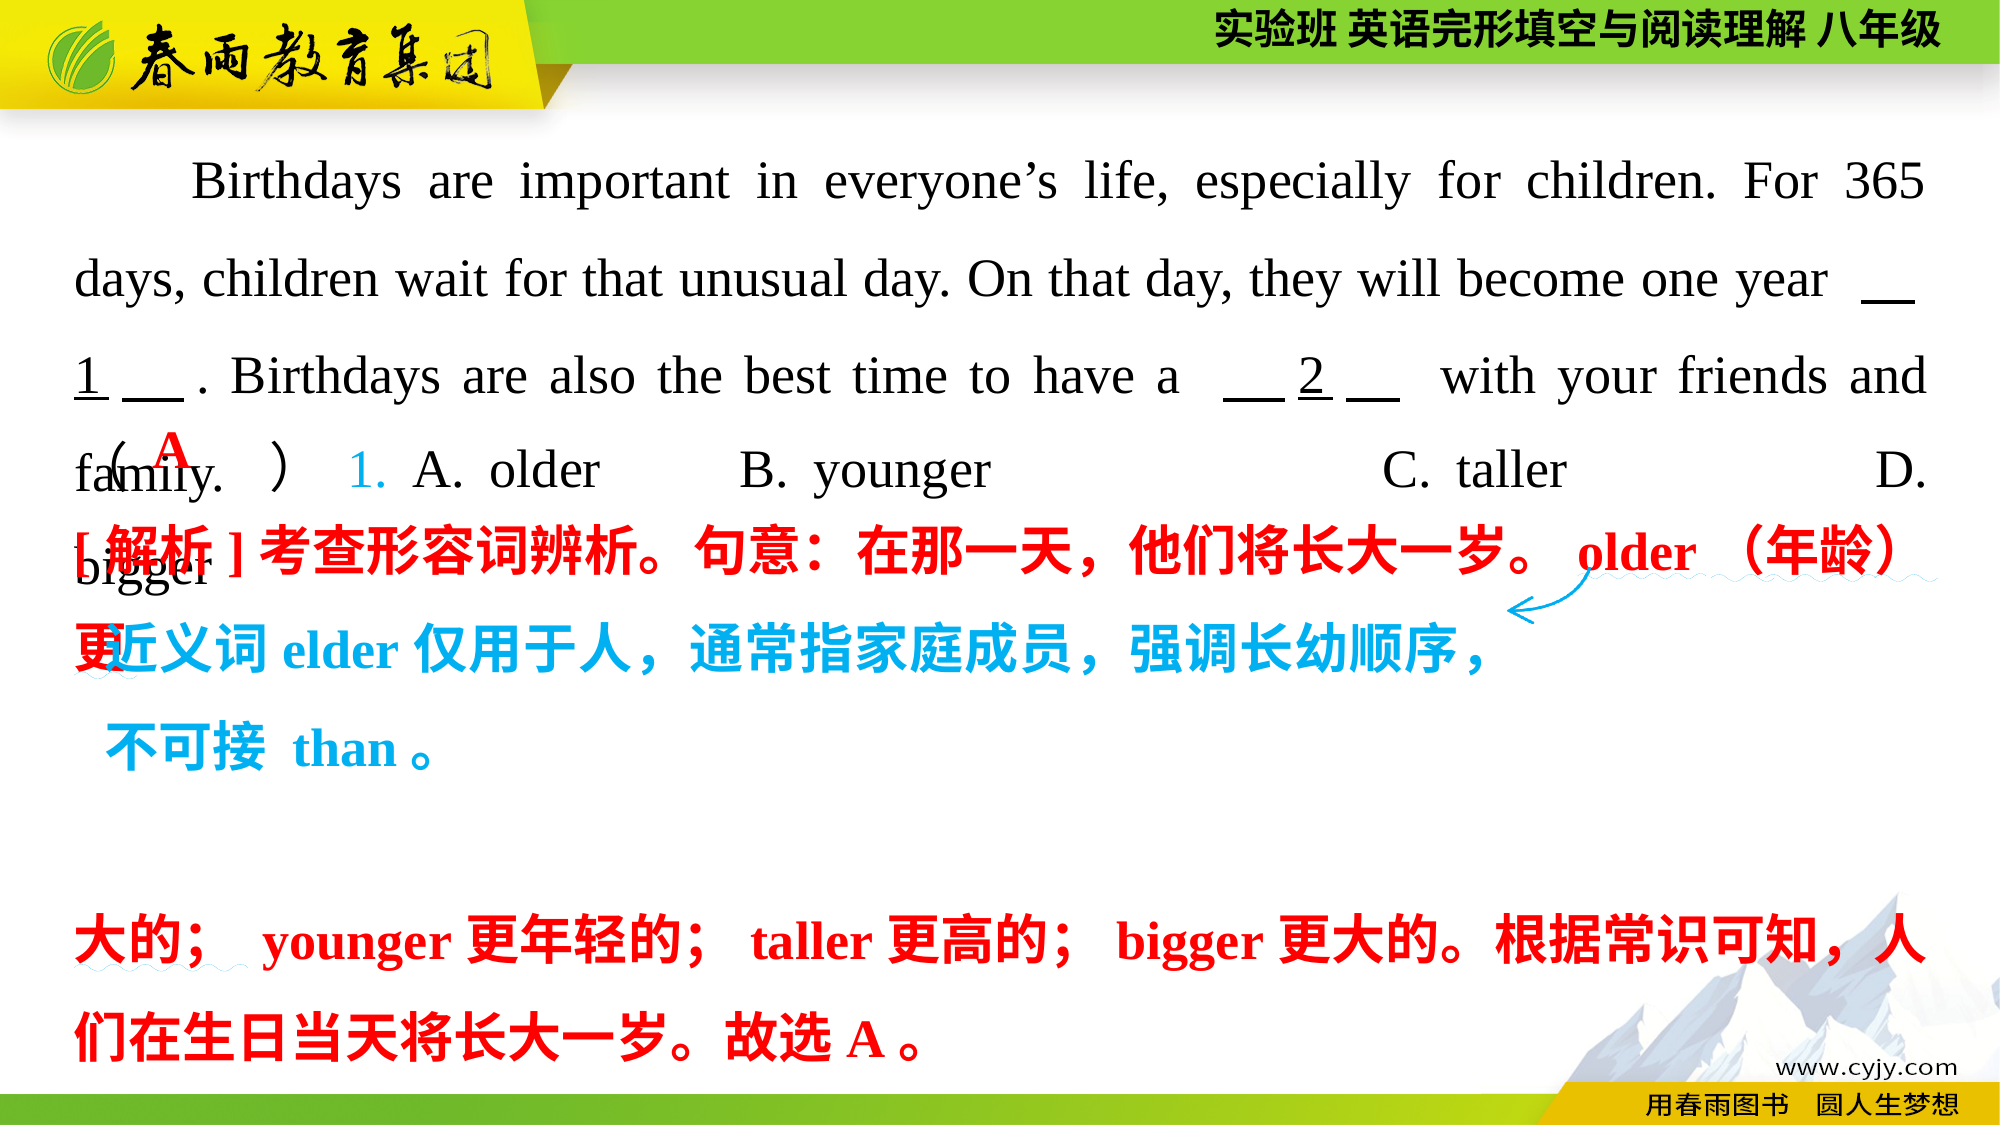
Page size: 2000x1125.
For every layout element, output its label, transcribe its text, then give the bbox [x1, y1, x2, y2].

text_box [解析]考查形容词辨析。句意：在那一天，他们将长大一岁。older（年龄）更 大的； younger更年轻的；taller更高的；bigger更大的。根据常识可知，人们在生日当天将长大一岁。故选A。 [59, 476, 1944, 1076]
text_box （ ）1. A. older B. younger C. taller D. bigger [59, 393, 1944, 476]
text_box A [137, 407, 207, 476]
list Birthdays are important in everyone’s life, especially for children. For 365 days, children wait for that unusual day. On that day, they will become one year 1 . Birthdays are also the best time to have a 2 with your friends and family. [59, 104, 1944, 393]
picture [0, 0, 2000, 1125]
text_box 近义词elder仅用于人，通常指家庭成员，强调长幼顺序，不可接 than。 [89, 574, 1476, 785]
